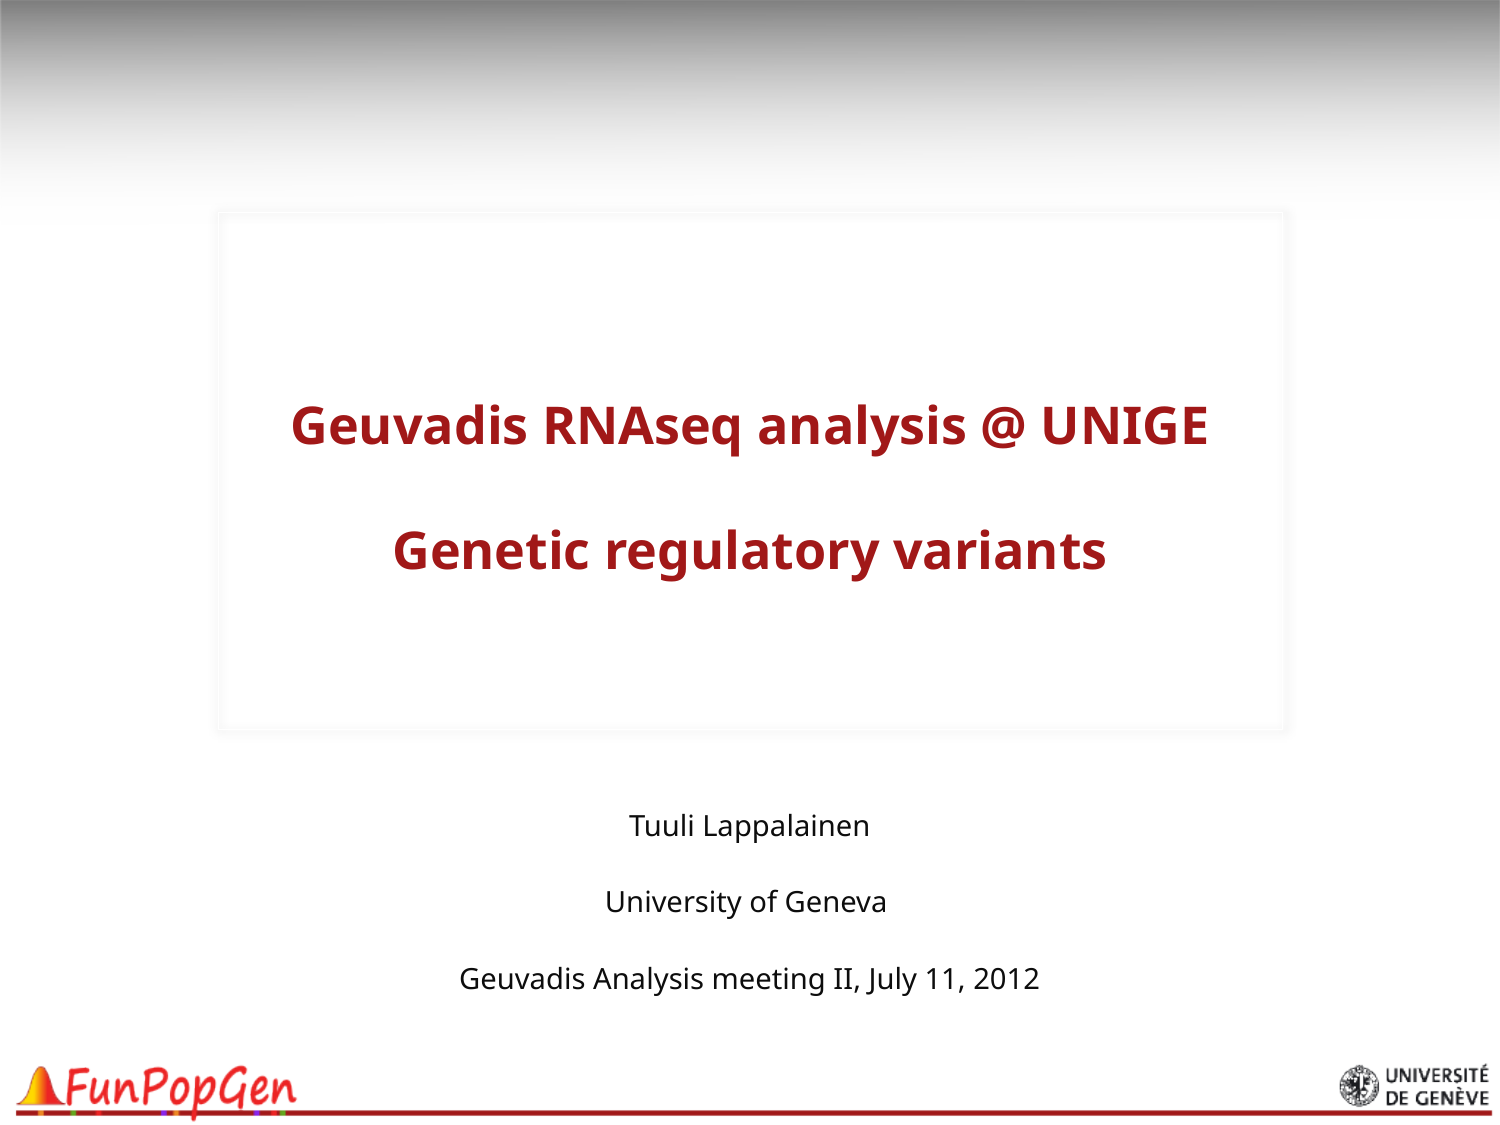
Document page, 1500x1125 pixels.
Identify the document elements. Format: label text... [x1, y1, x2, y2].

picture [0, 0, 1500, 1125]
title Geuvadis RNAseq analysis @ UNIGE Genetic regulatory variants [217, 304, 1283, 588]
subtitle Tuuli Lappalainen University of Geneva Geuvadis Analysis meeting II, July 11, 2012 [217, 799, 1283, 950]
